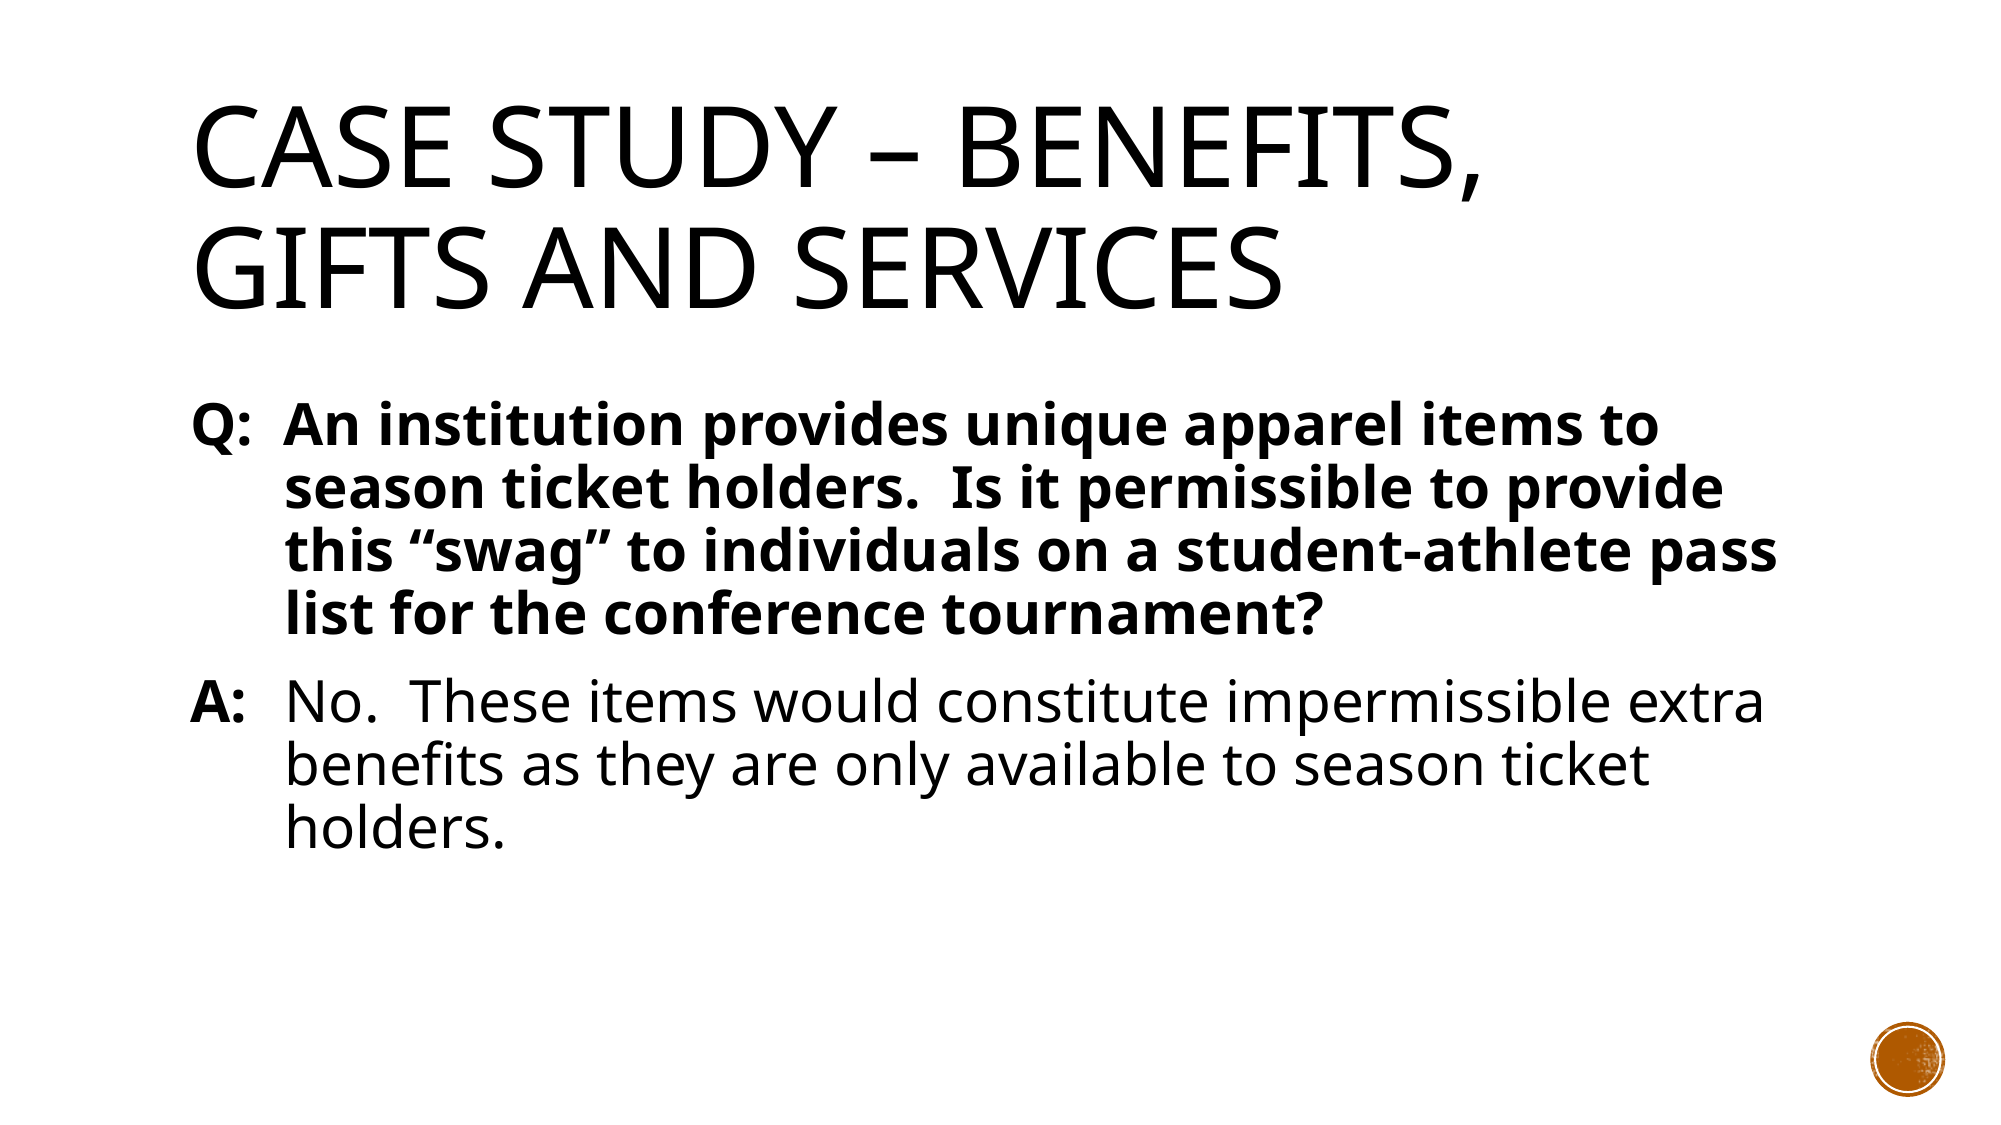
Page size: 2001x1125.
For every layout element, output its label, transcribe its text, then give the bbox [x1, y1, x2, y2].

list Q: An institution provides unique apparel items to season ticket holders. Is it permissible to provide this “swag” to individuals on a student-athlete pass list for the conference tournament? A: No. These items would constitute impermissible extra benefits as they are only available to season ticket holders. [175, 387, 1826, 1078]
title Case study – Benefits, gifts and services [175, 79, 1826, 344]
